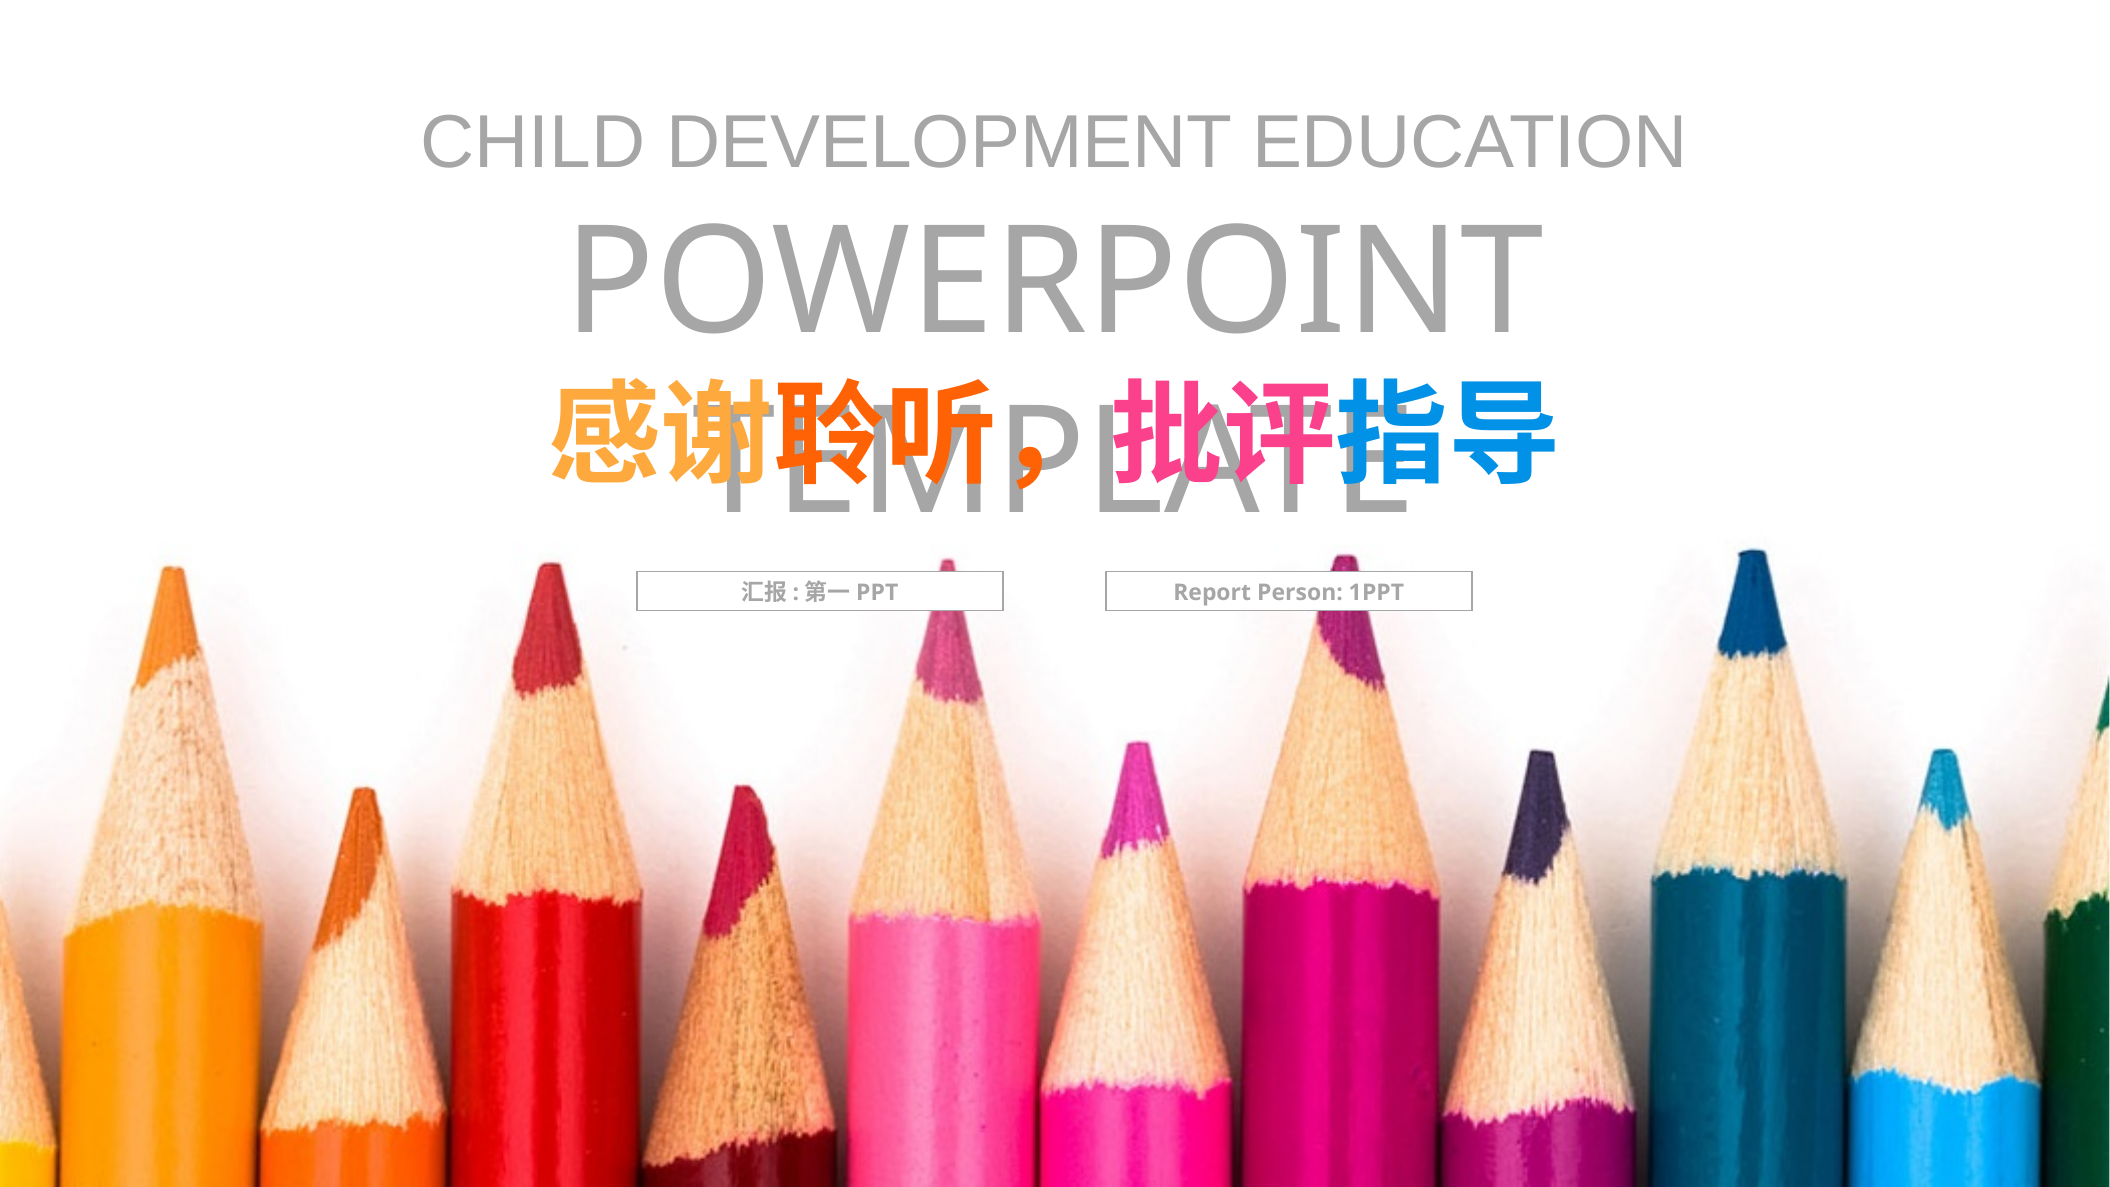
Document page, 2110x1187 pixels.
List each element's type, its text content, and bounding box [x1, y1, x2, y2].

text_box Child development education powerpoint template [365, 92, 1744, 543]
text_box [0, 0, 2110, 1187]
text_box Report Person: 1PPT [1105, 571, 1472, 611]
text_box 感谢聆听，批评指导 [415, 362, 1694, 498]
text_box 汇报:第一PPT [636, 571, 1003, 611]
